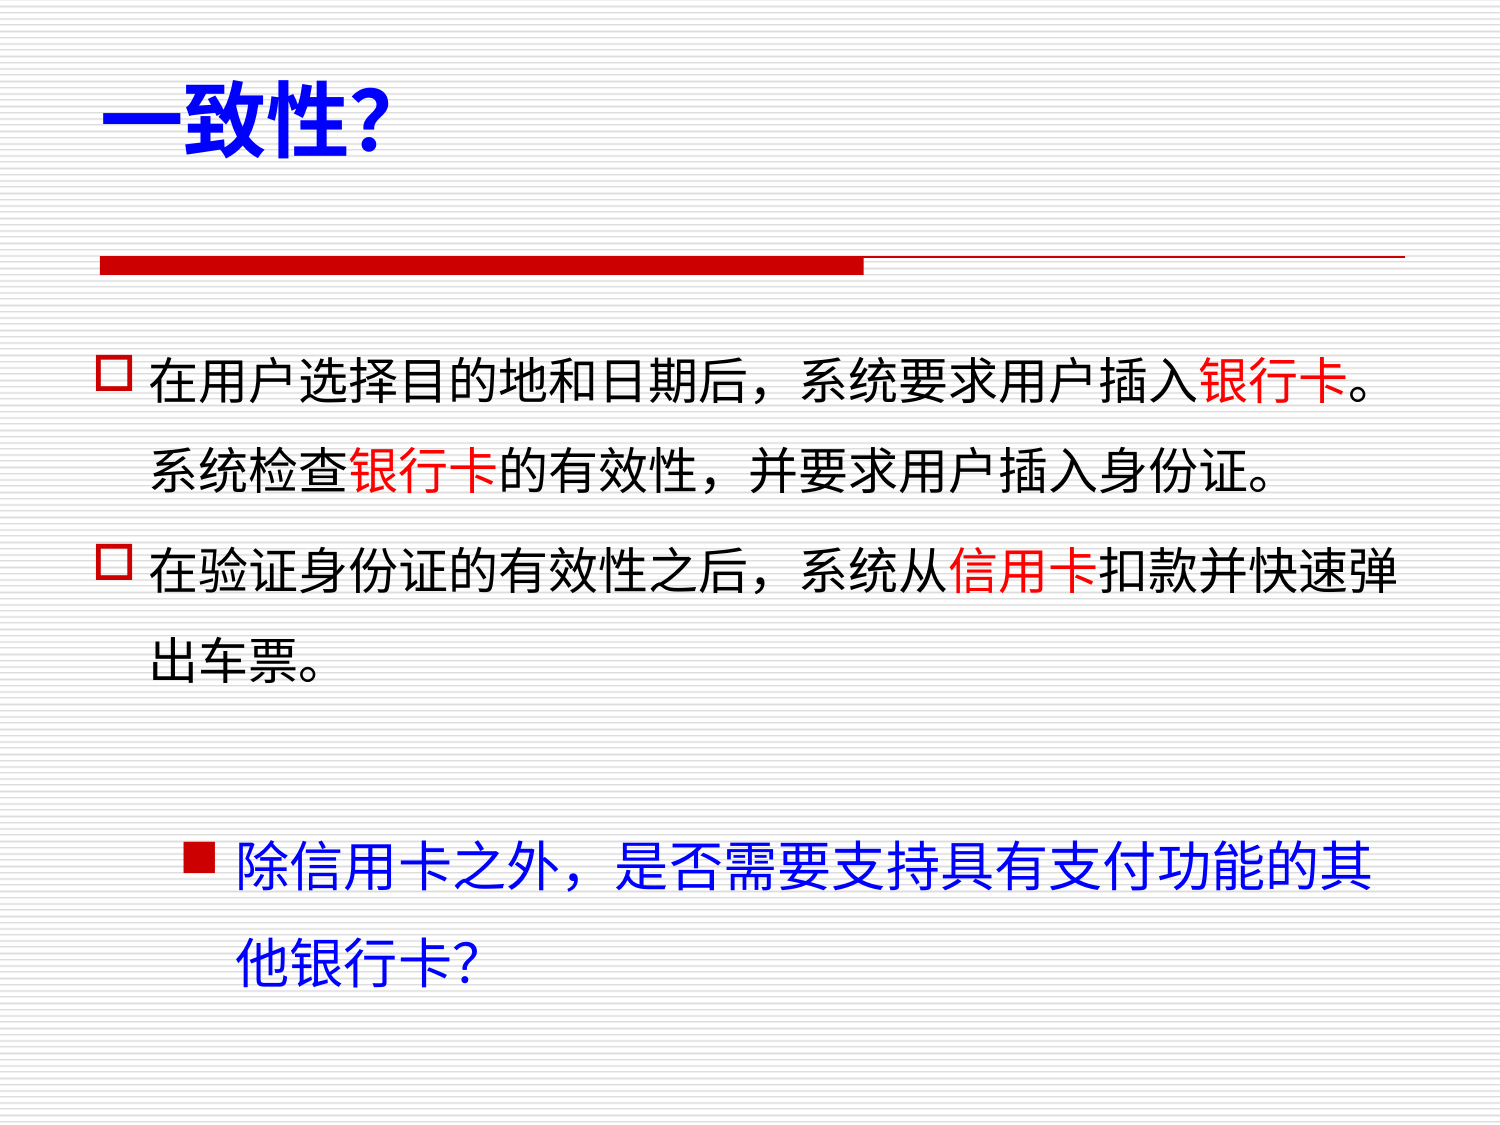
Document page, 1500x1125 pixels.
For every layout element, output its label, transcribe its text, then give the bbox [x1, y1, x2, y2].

text_box 一致性？ [85, 60, 1436, 173]
picture [0, 0, 1500, 1125]
text_box 在用户选择目的地和日期后，系统要求用户插入银行卡。系统检查银行卡的有效性，并要求用户插入身份证。 在验证身份证的有效性之后，系统从信用卡扣款并快速弹出车票。 除信用卡之外，是否需要支持具有支付功能的其他银行卡？ [33, 311, 1418, 1117]
